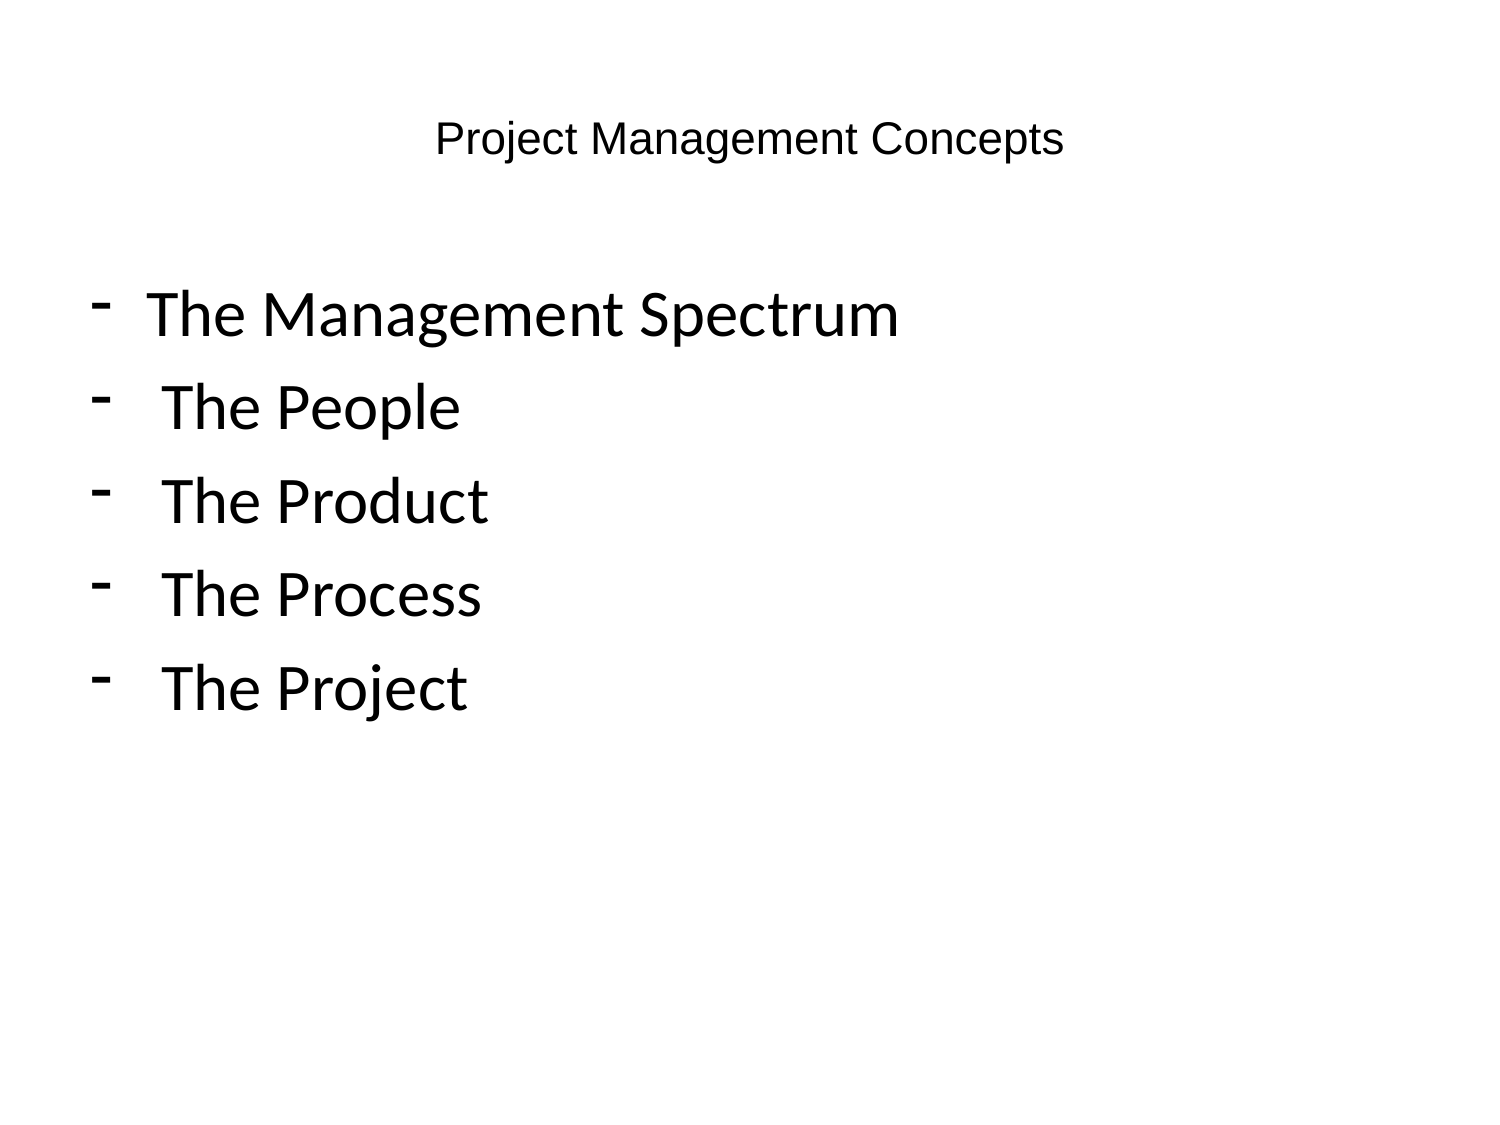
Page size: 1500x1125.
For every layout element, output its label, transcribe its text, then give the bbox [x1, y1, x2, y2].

title Project Management Concepts [75, 45, 1425, 233]
list The Management Spectrum The People The Product The Process The Project [75, 262, 1425, 1005]
